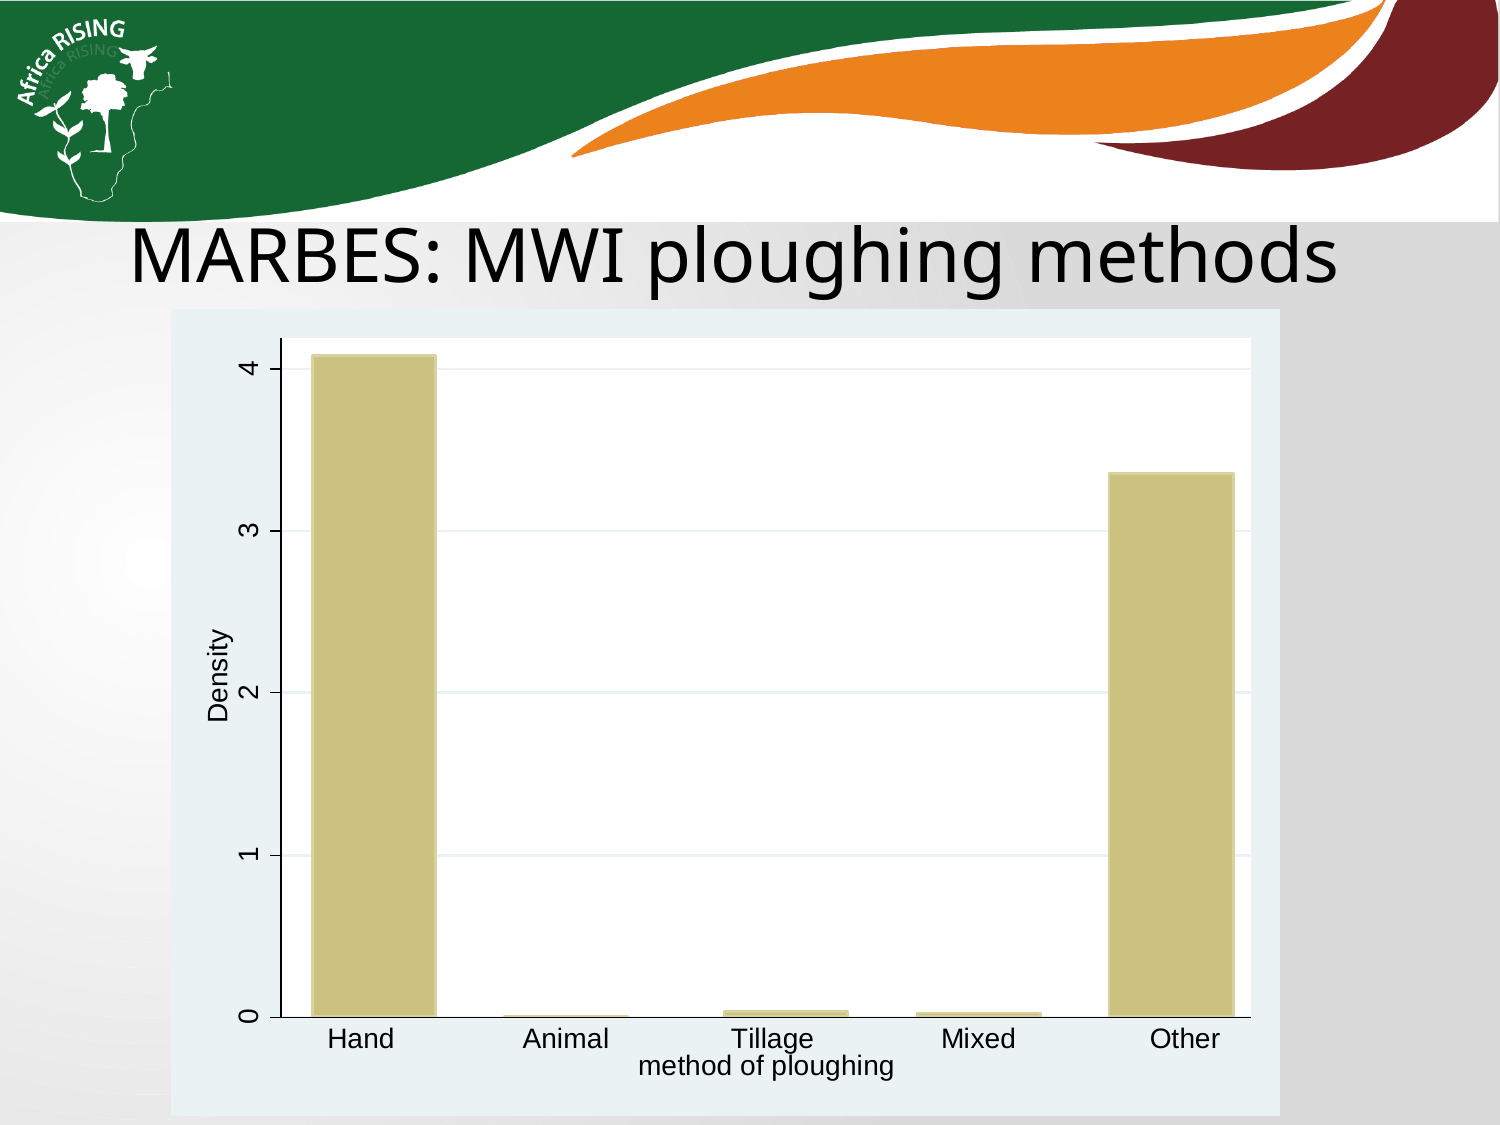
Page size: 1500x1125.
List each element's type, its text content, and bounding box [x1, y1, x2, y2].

picture [0, 0, 1499, 222]
text_box MARBES: MWI ploughing methods [87, 199, 1363, 338]
picture [160, 299, 1290, 1125]
